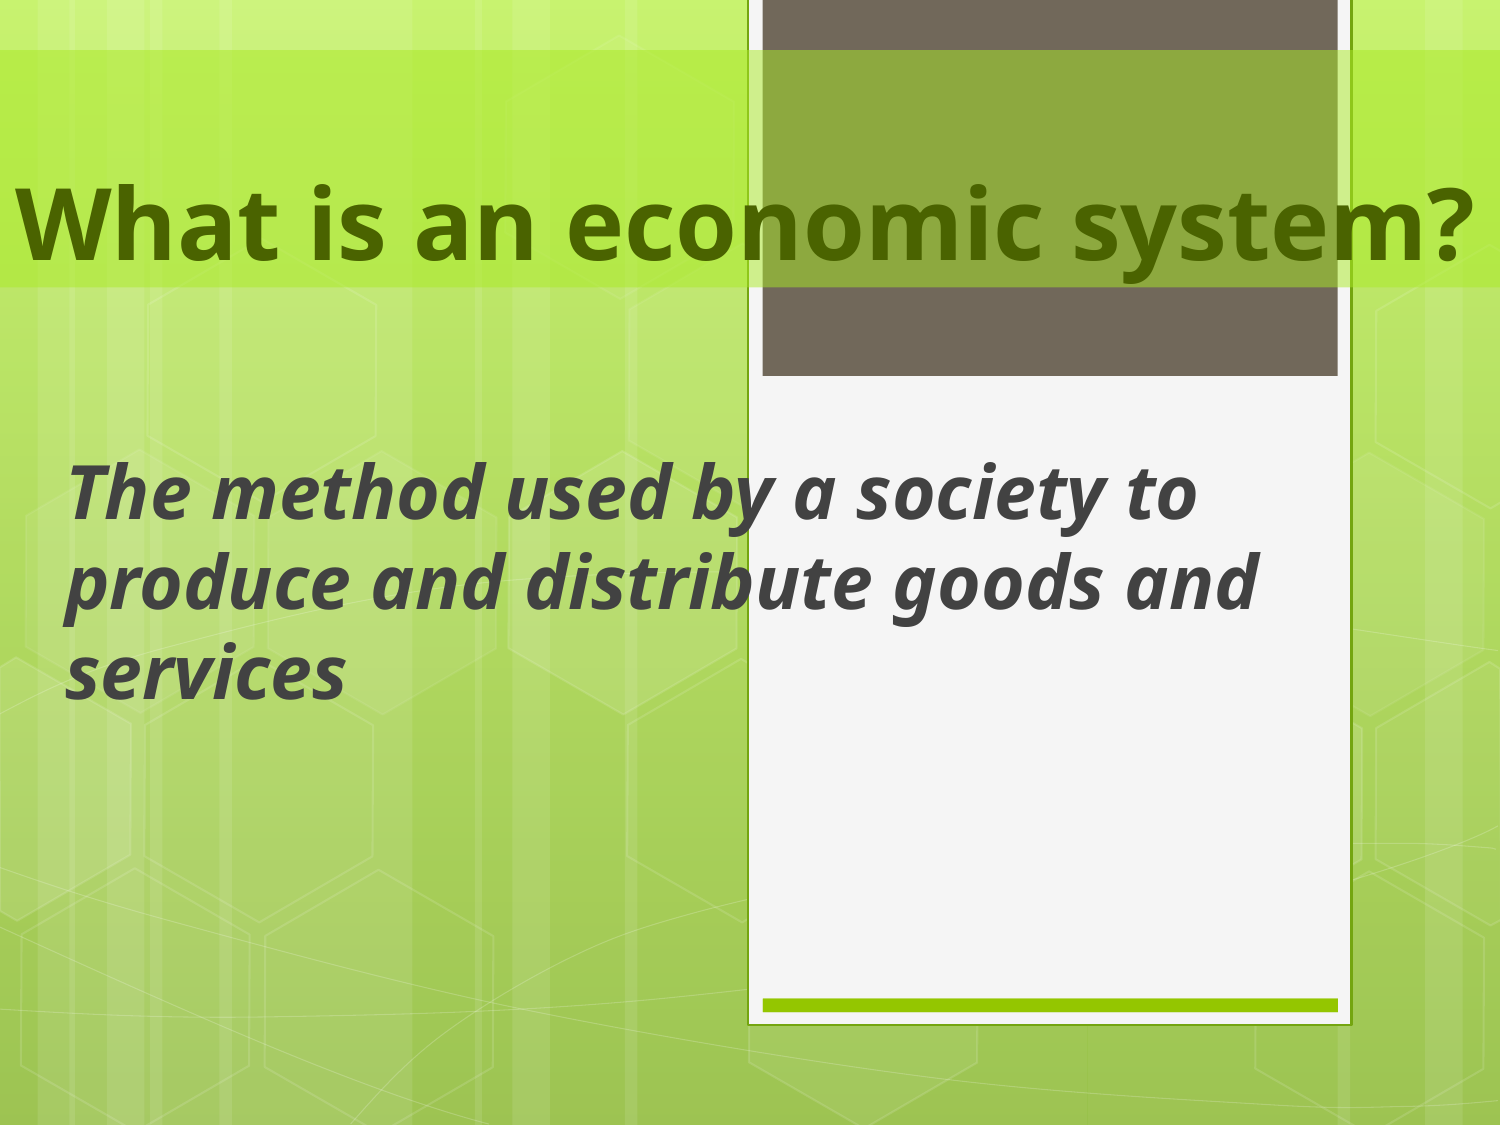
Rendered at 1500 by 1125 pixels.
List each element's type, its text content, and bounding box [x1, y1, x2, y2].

title What is an economic system? [0, 50, 1500, 288]
subtitle The method used by a society to produce and distribute goods and services [50, 437, 1450, 863]
